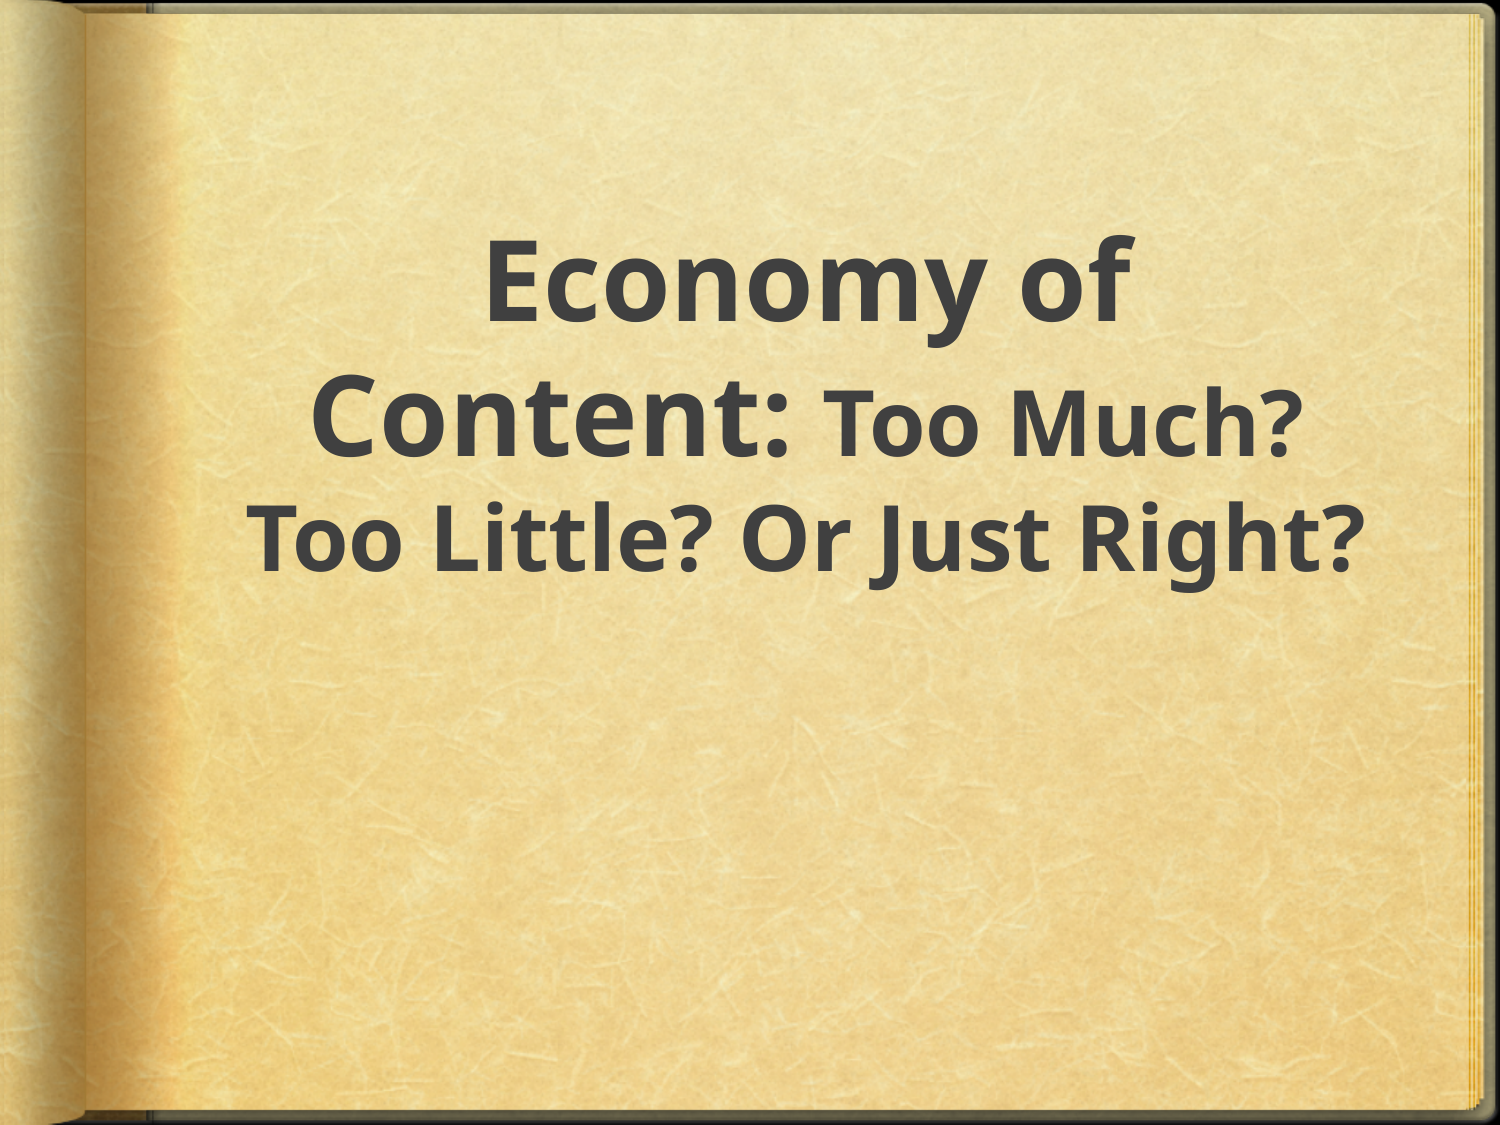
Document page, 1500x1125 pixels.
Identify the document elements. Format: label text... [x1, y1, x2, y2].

title Economy of Content: Too Much? Too Little? Or Just Right? [225, 293, 1388, 597]
picture [0, 0, 1500, 1125]
